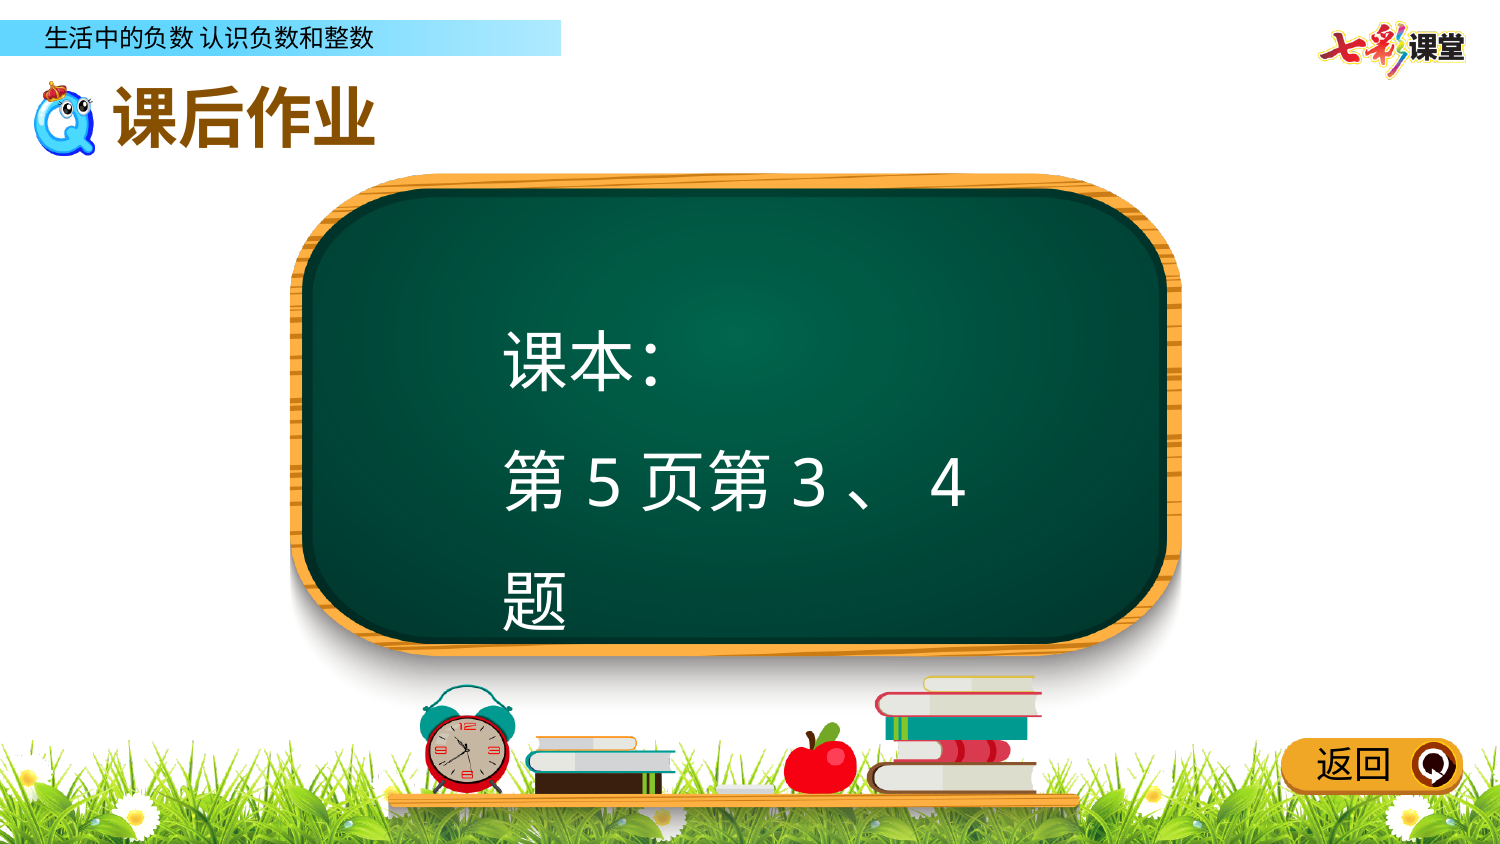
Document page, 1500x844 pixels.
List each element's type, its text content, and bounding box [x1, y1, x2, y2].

text_box 课后作业 [100, 69, 404, 161]
picture [34, 80, 96, 157]
picture [1316, 20, 1468, 80]
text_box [1281, 733, 1464, 795]
picture [0, 173, 1500, 844]
